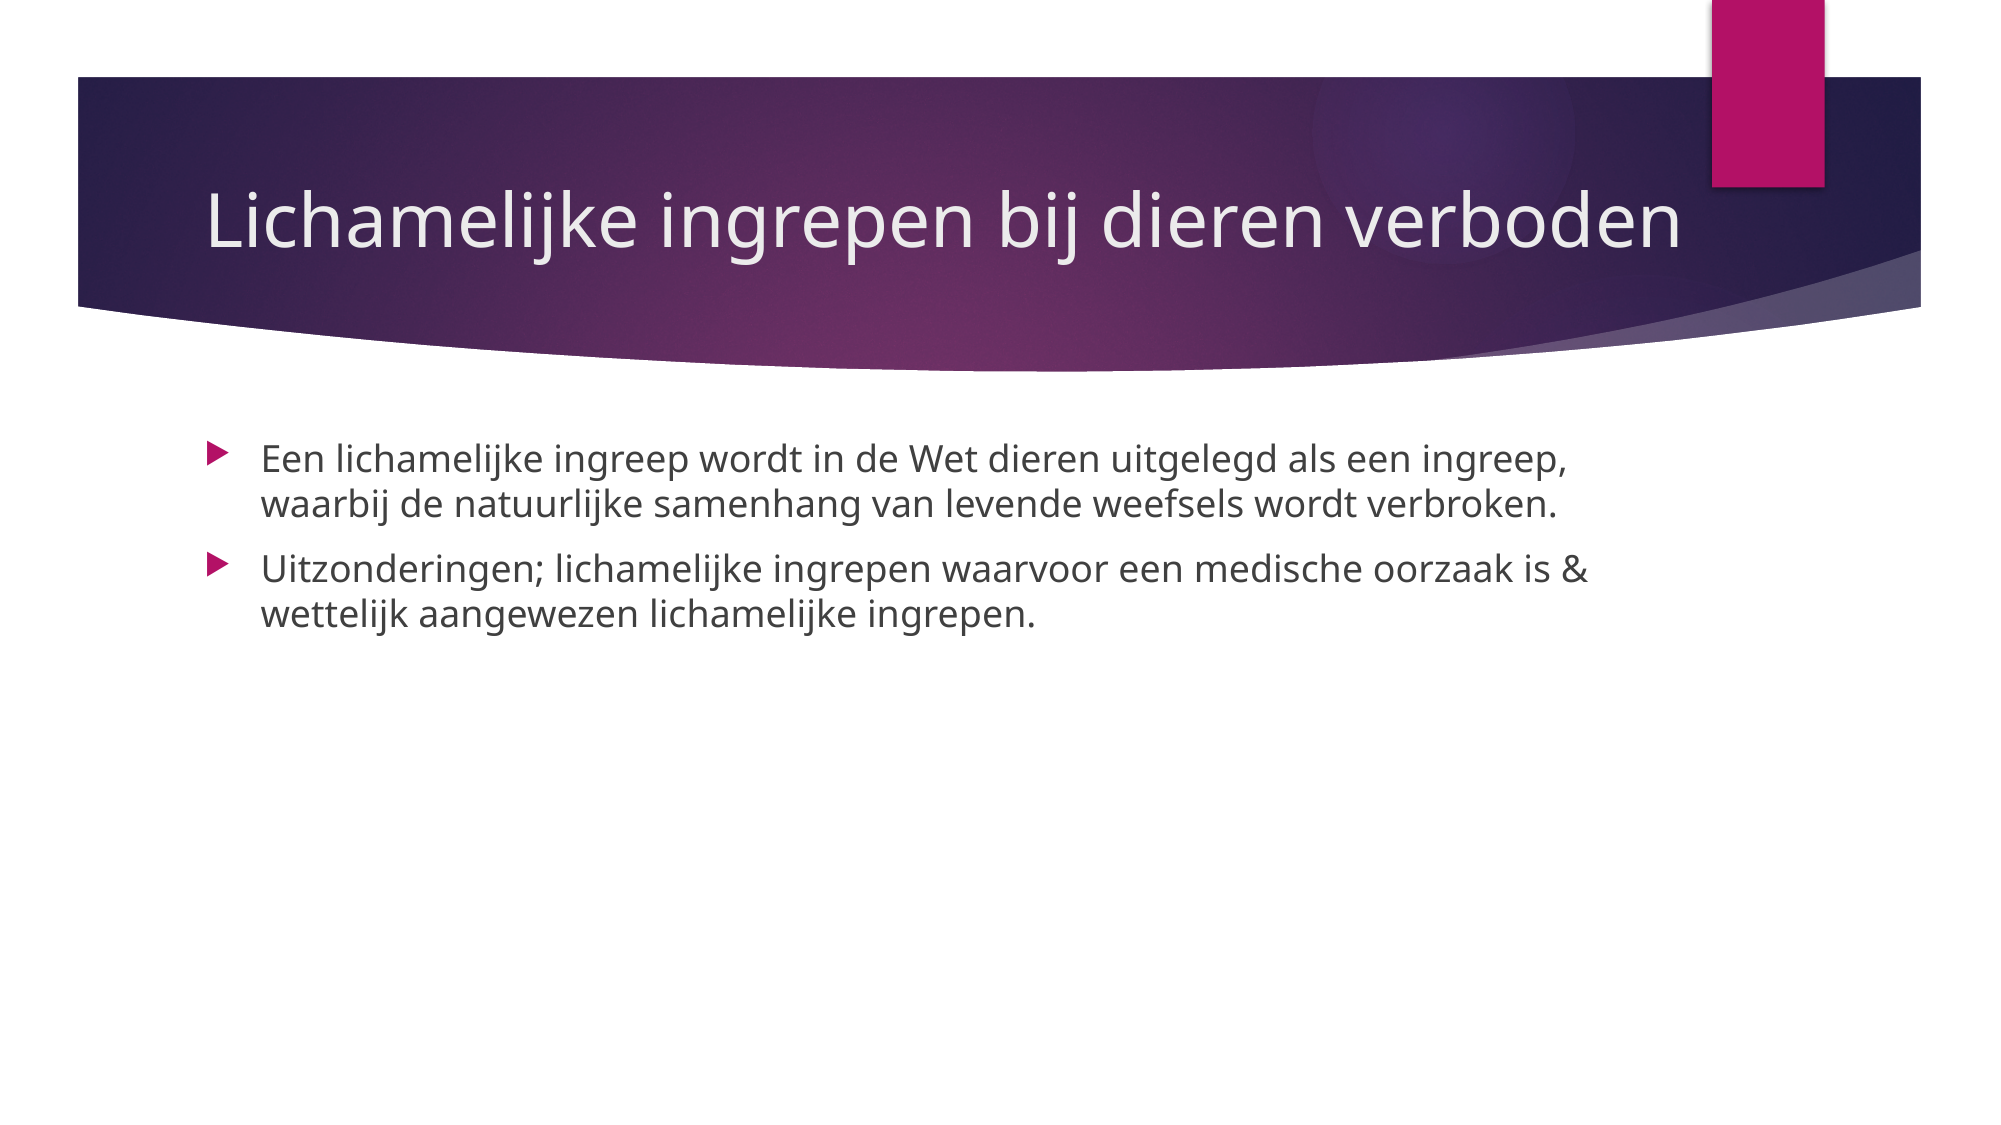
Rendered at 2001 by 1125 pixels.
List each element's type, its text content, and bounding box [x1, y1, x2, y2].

list Een lichamelijke ingreep wordt in de Wet dieren uitgelegd als een ingreep, waarbij de natuurlijke samenhang van levende weefsels wordt verbroken. Uitzonderingen; lichamelijke ingrepen waarvoor een medische oorzaak is & wettelijk aangewezen lichamelijke ingrepen. [189, 427, 1638, 988]
title Lichamelijke ingrepen bij dieren verboden [189, 159, 1833, 276]
